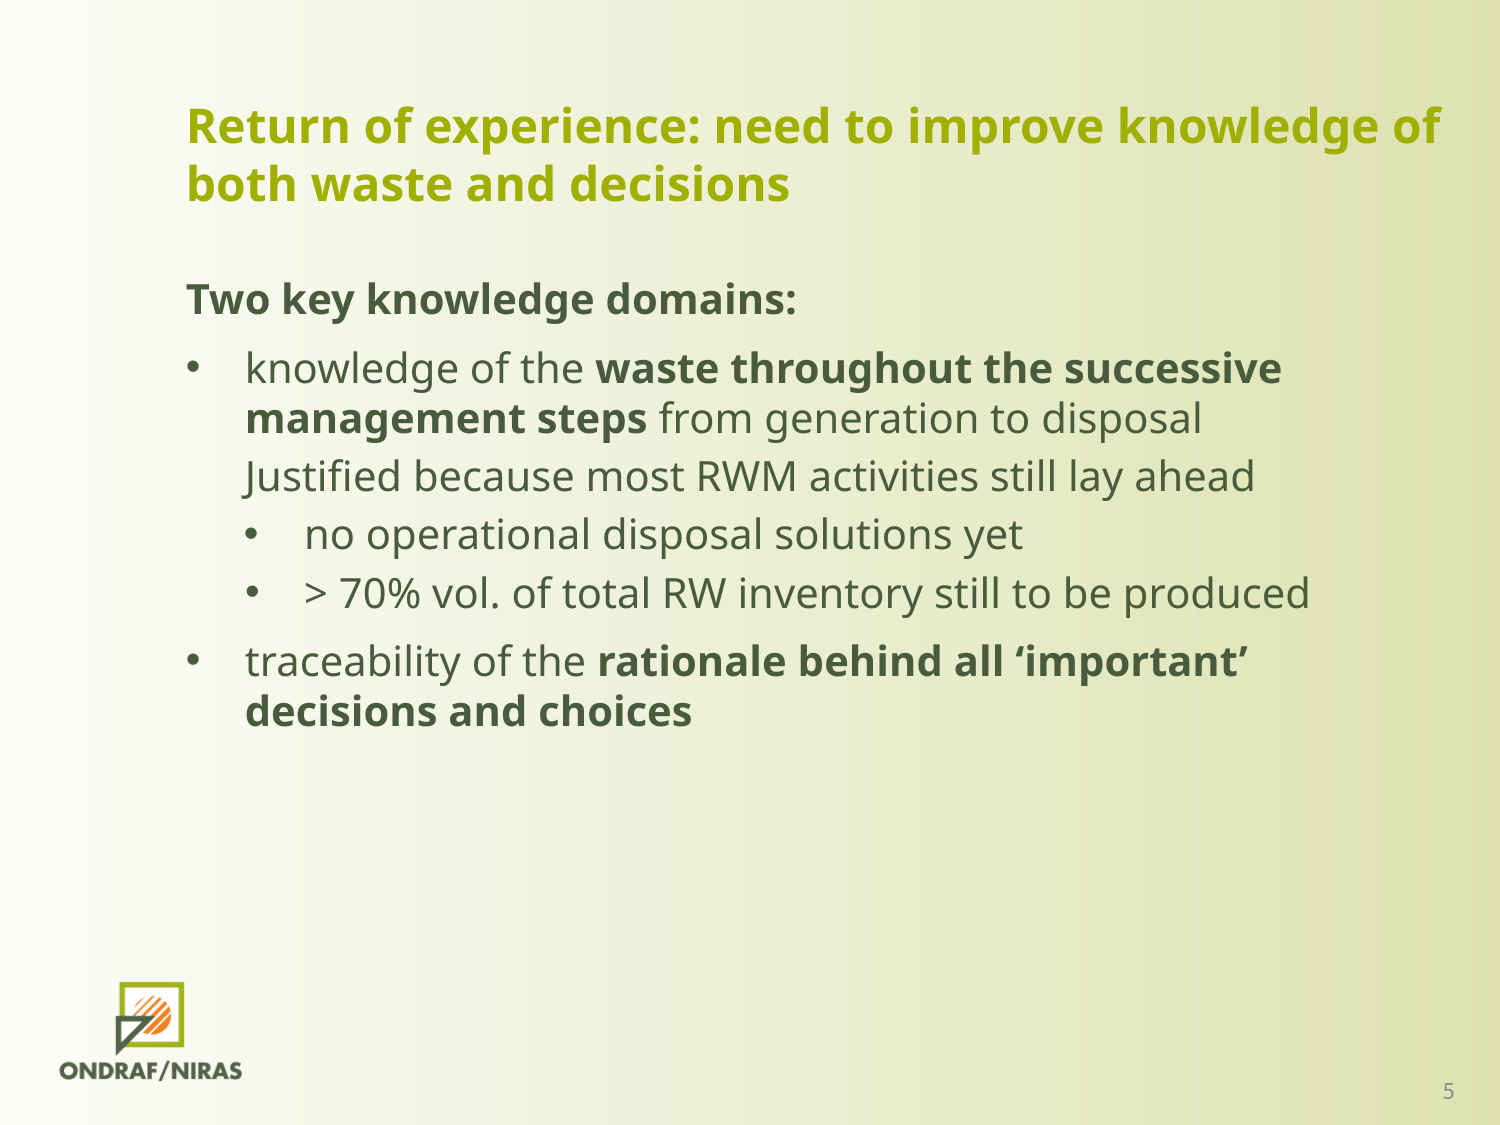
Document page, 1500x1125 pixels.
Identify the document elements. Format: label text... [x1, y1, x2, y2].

list Return of experience: need to improve knowledge of both waste and decisions [171, 88, 1500, 265]
list Two key knowledge domains: knowledge of the waste throughout the successive management steps from generation to disposal Justified because most RWM activities still lay ahead no operational disposal solutions yet > 70% vol. of total RW inventory still to be produced traceability of the rationale behind all ‘important’ decisions and choices [171, 265, 1500, 998]
picture [53, 975, 246, 1085]
